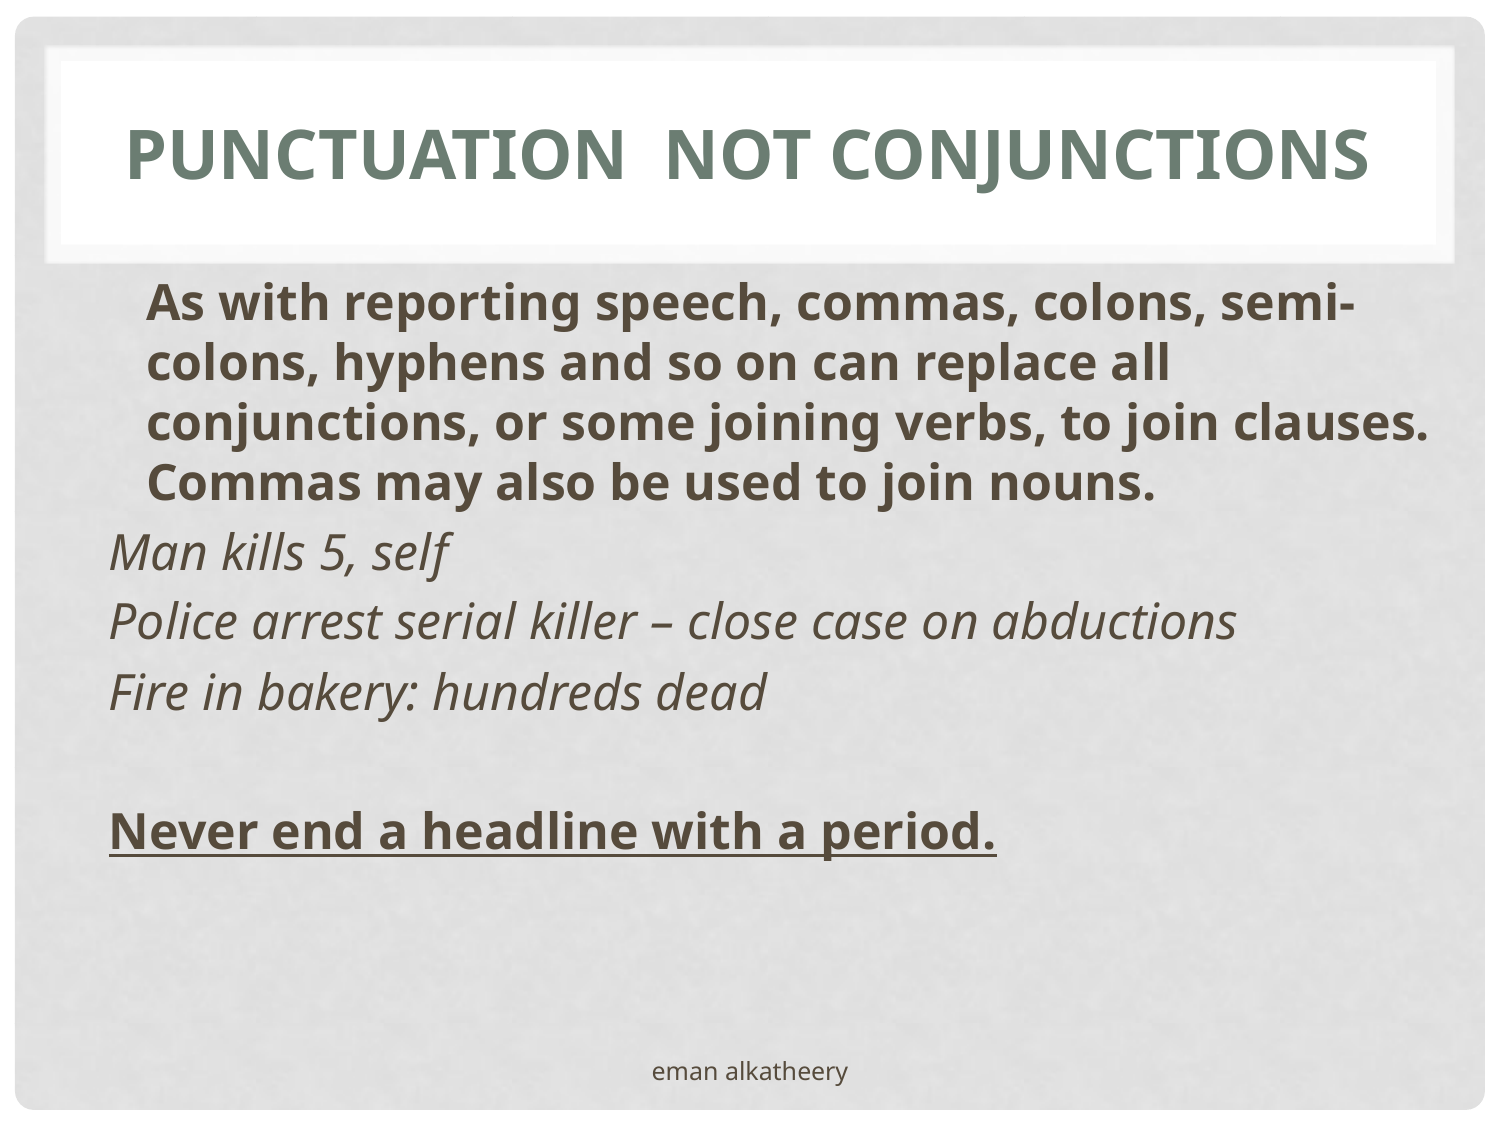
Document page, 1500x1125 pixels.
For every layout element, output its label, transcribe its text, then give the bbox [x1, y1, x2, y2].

list As with reporting speech, commas, colons, semi-colons, hyphens and so on can replace all conjunctions, or some joining verbs, to join clauses. Commas may also be used to join nouns. Man kills 5, self Police arrest serial killer – close case on abductions Fire in bakery: hundreds dead Never end a headline with a period. [75, 262, 1500, 1005]
title Punctuation not conjunctions [69, 66, 1425, 238]
footer eman alkatheery [512, 1042, 988, 1103]
